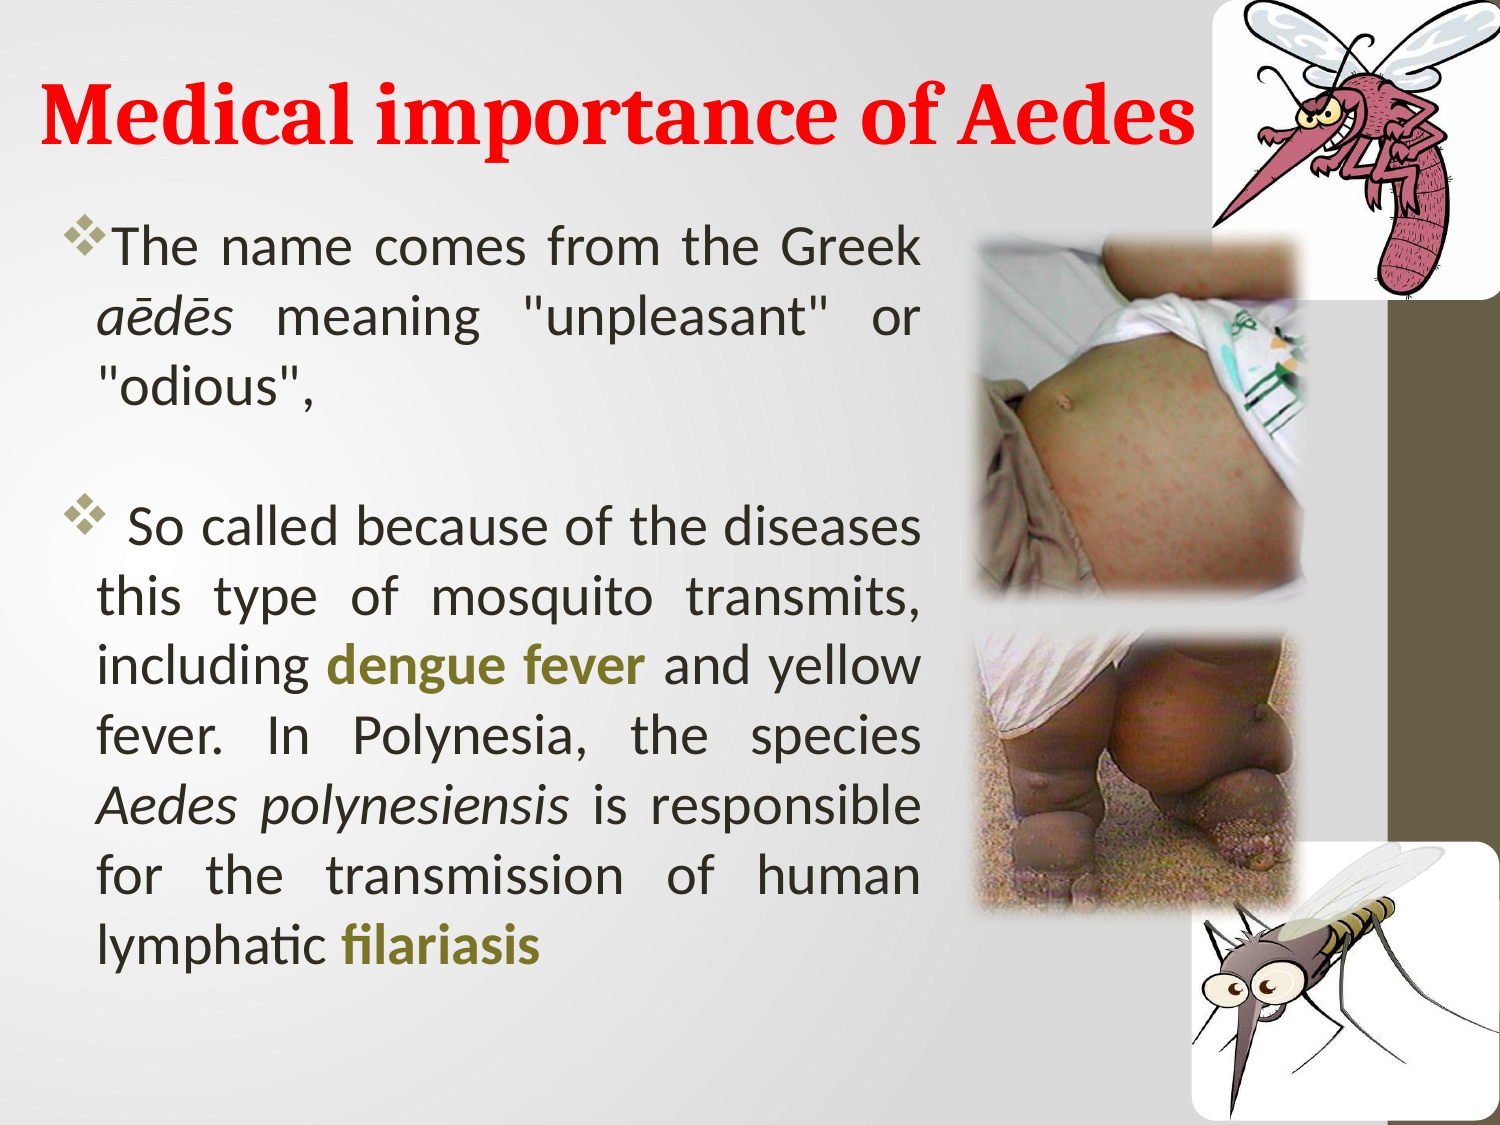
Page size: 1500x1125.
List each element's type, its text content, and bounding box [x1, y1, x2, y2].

title Medical importance of Aedes [24, 50, 1209, 168]
picture [961, 0, 1500, 611]
list The name comes from the Greek aēdēs meaning "unpleasant" or "odious", So called because of the diseases this type of mosquito transmits, including dengue fever and yellow fever. In Polynesia, the species Aedes polynesiensis is responsible for the transmission of human lymphatic filariasis [24, 200, 938, 1063]
picture [961, 620, 1500, 1122]
